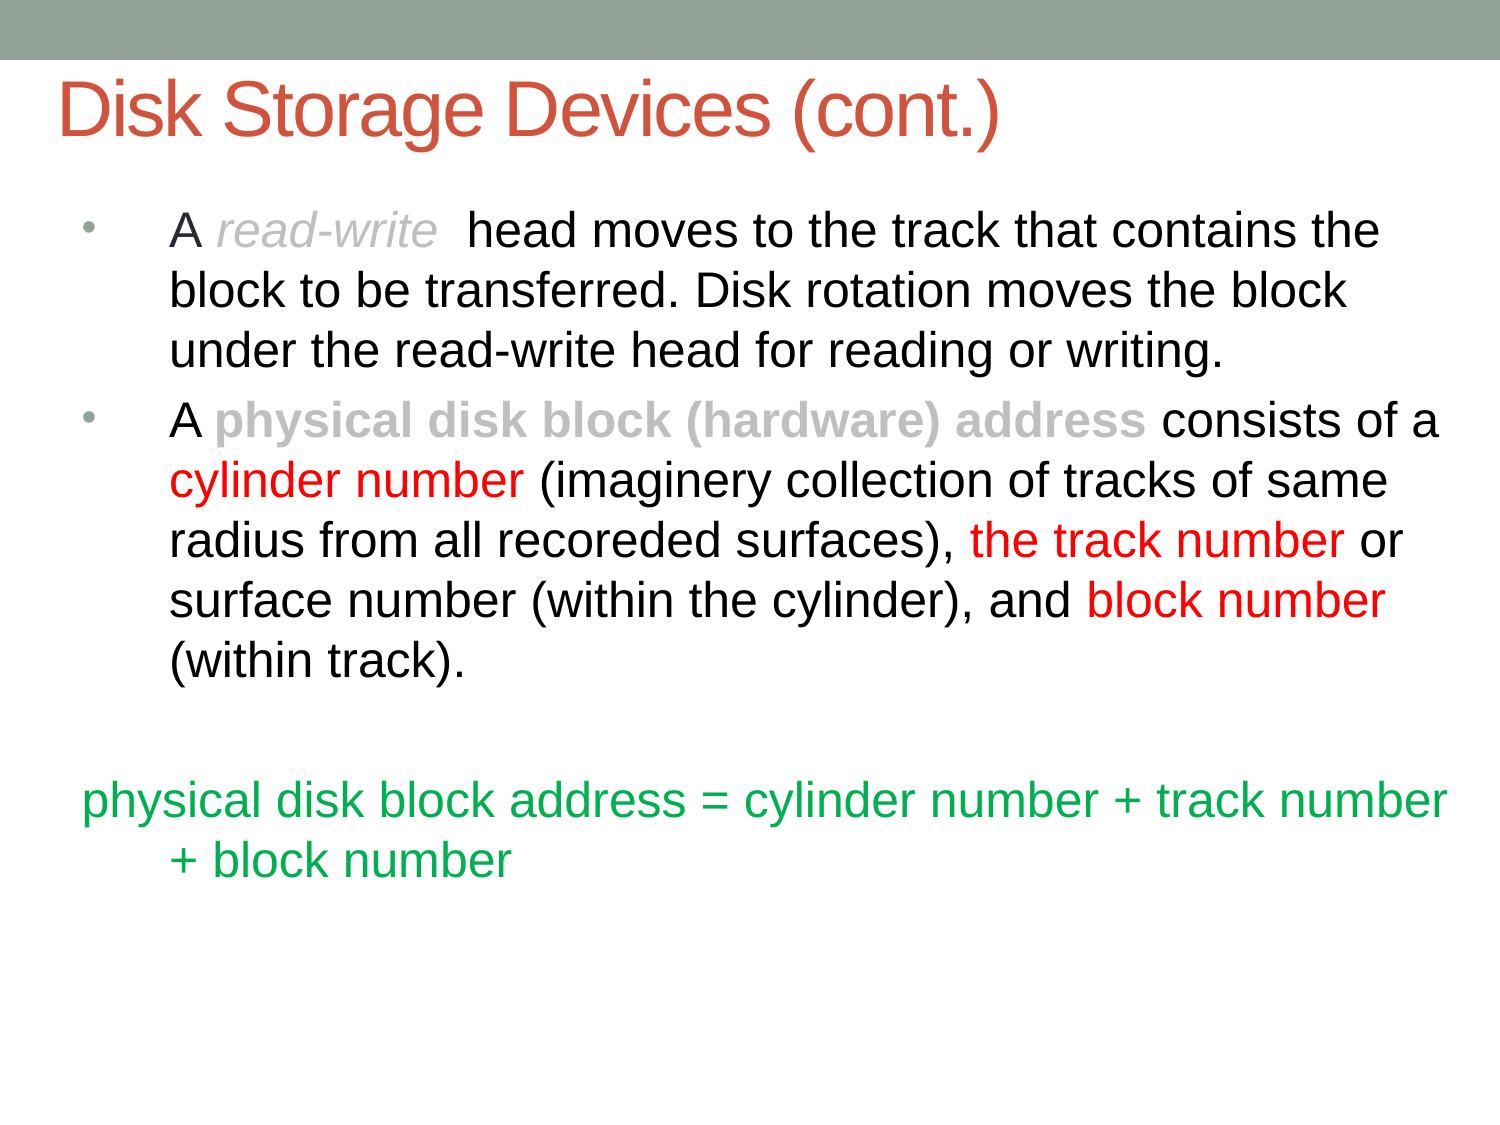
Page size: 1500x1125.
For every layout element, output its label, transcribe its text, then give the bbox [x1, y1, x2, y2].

title Disk Storage Devices (cont.) [41, 49, 1442, 161]
list A read-write head moves to the track that contains the block to be transferred. Disk rotation moves the block under the read-write head for reading or writing. A physical disk block (hardware) address consists of a cylinder number (imaginery collection of tracks of same radius from all recoreded surfaces), the track number or surface number (within the cylinder), and block number (within track). physical disk block address = cylinder number + track number + block number [66, 189, 1500, 1038]
